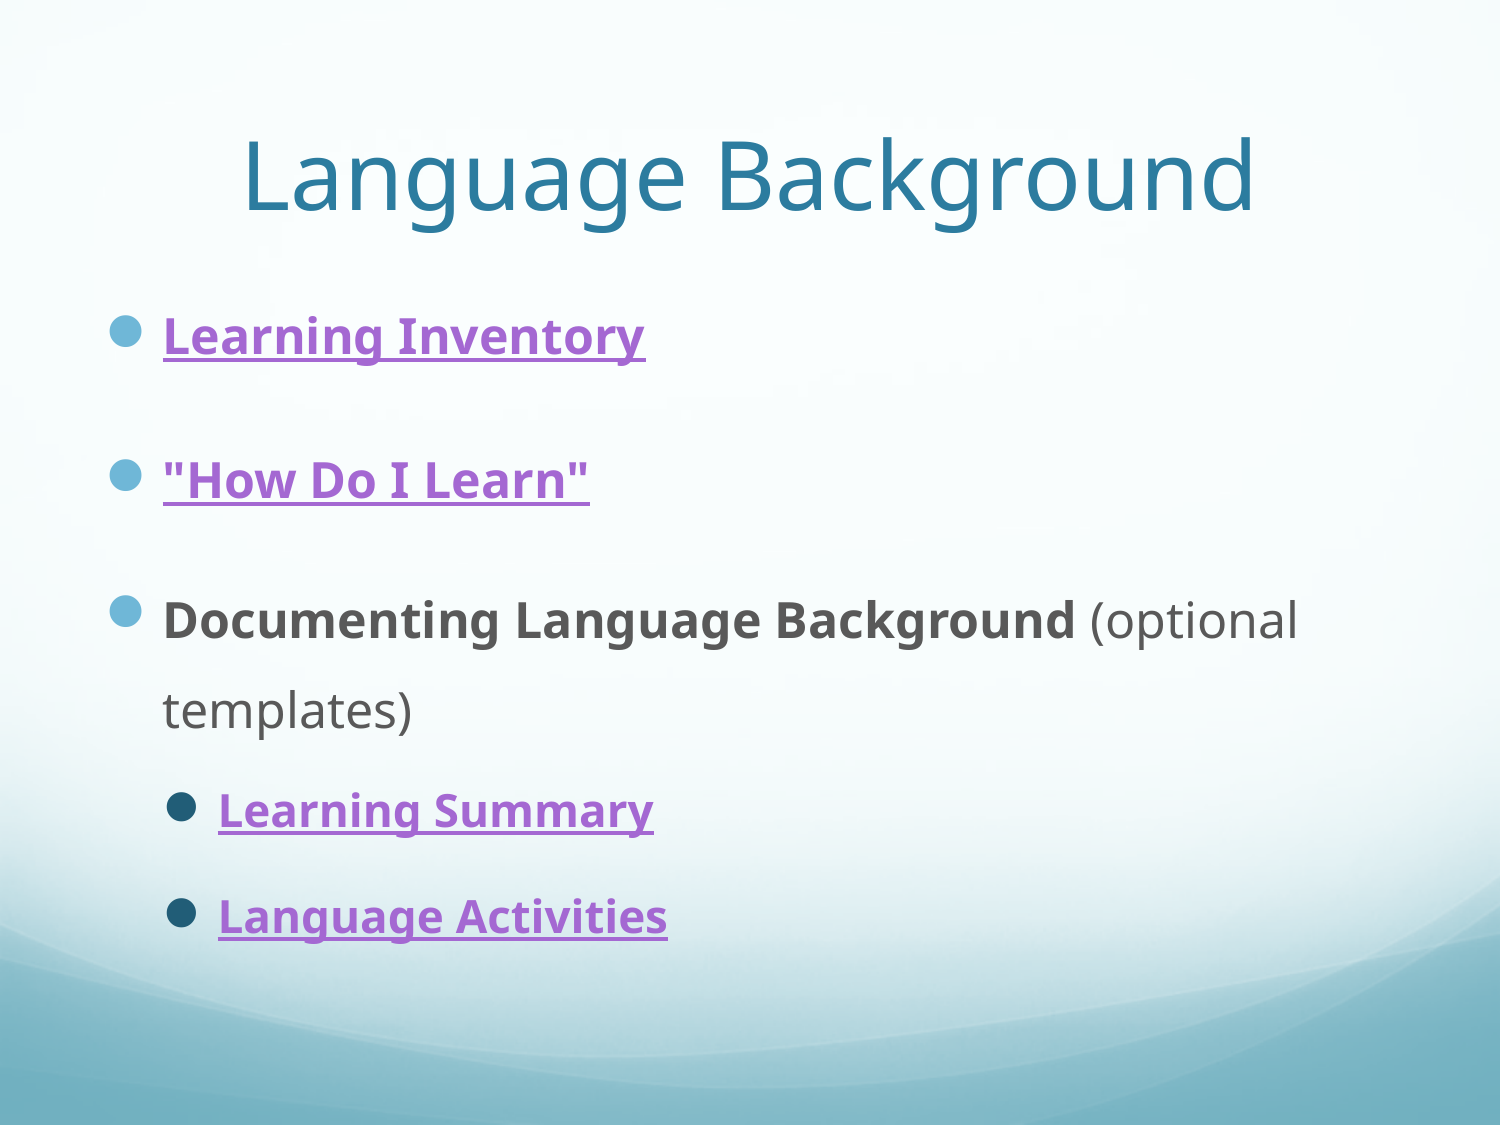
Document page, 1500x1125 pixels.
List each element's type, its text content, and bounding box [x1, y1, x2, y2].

list Learning Inventory "How Do I Learn" Documenting Language Background (optional templates) Learning Summary Language Activities [90, 262, 1410, 975]
title Language Background [90, 17, 1410, 237]
